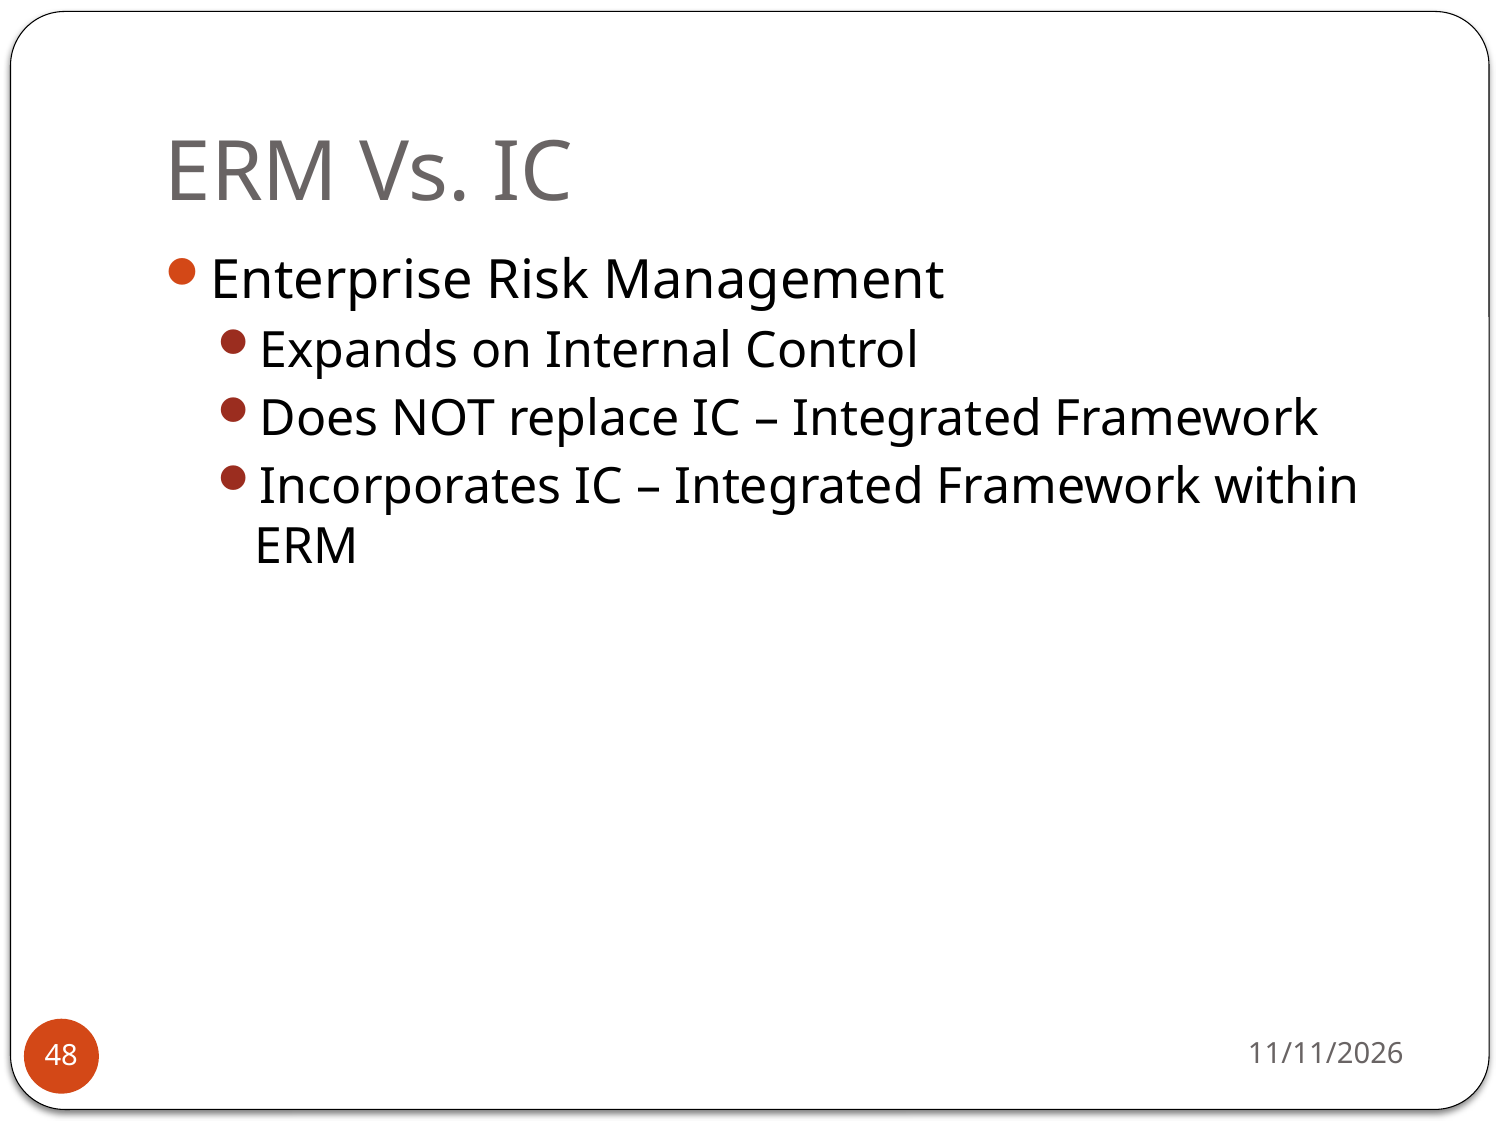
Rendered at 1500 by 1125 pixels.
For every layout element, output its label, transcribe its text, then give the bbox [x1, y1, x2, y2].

title ERM Vs. IC [150, 45, 1425, 233]
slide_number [1012, 1015, 1419, 1094]
list Enterprise Risk Management Expands on Internal Control Does NOT replace IC – Integrated Framework Incorporates IC – Integrated Framework within ERM [150, 237, 1425, 988]
slide_number 48 [23, 1018, 99, 1094]
